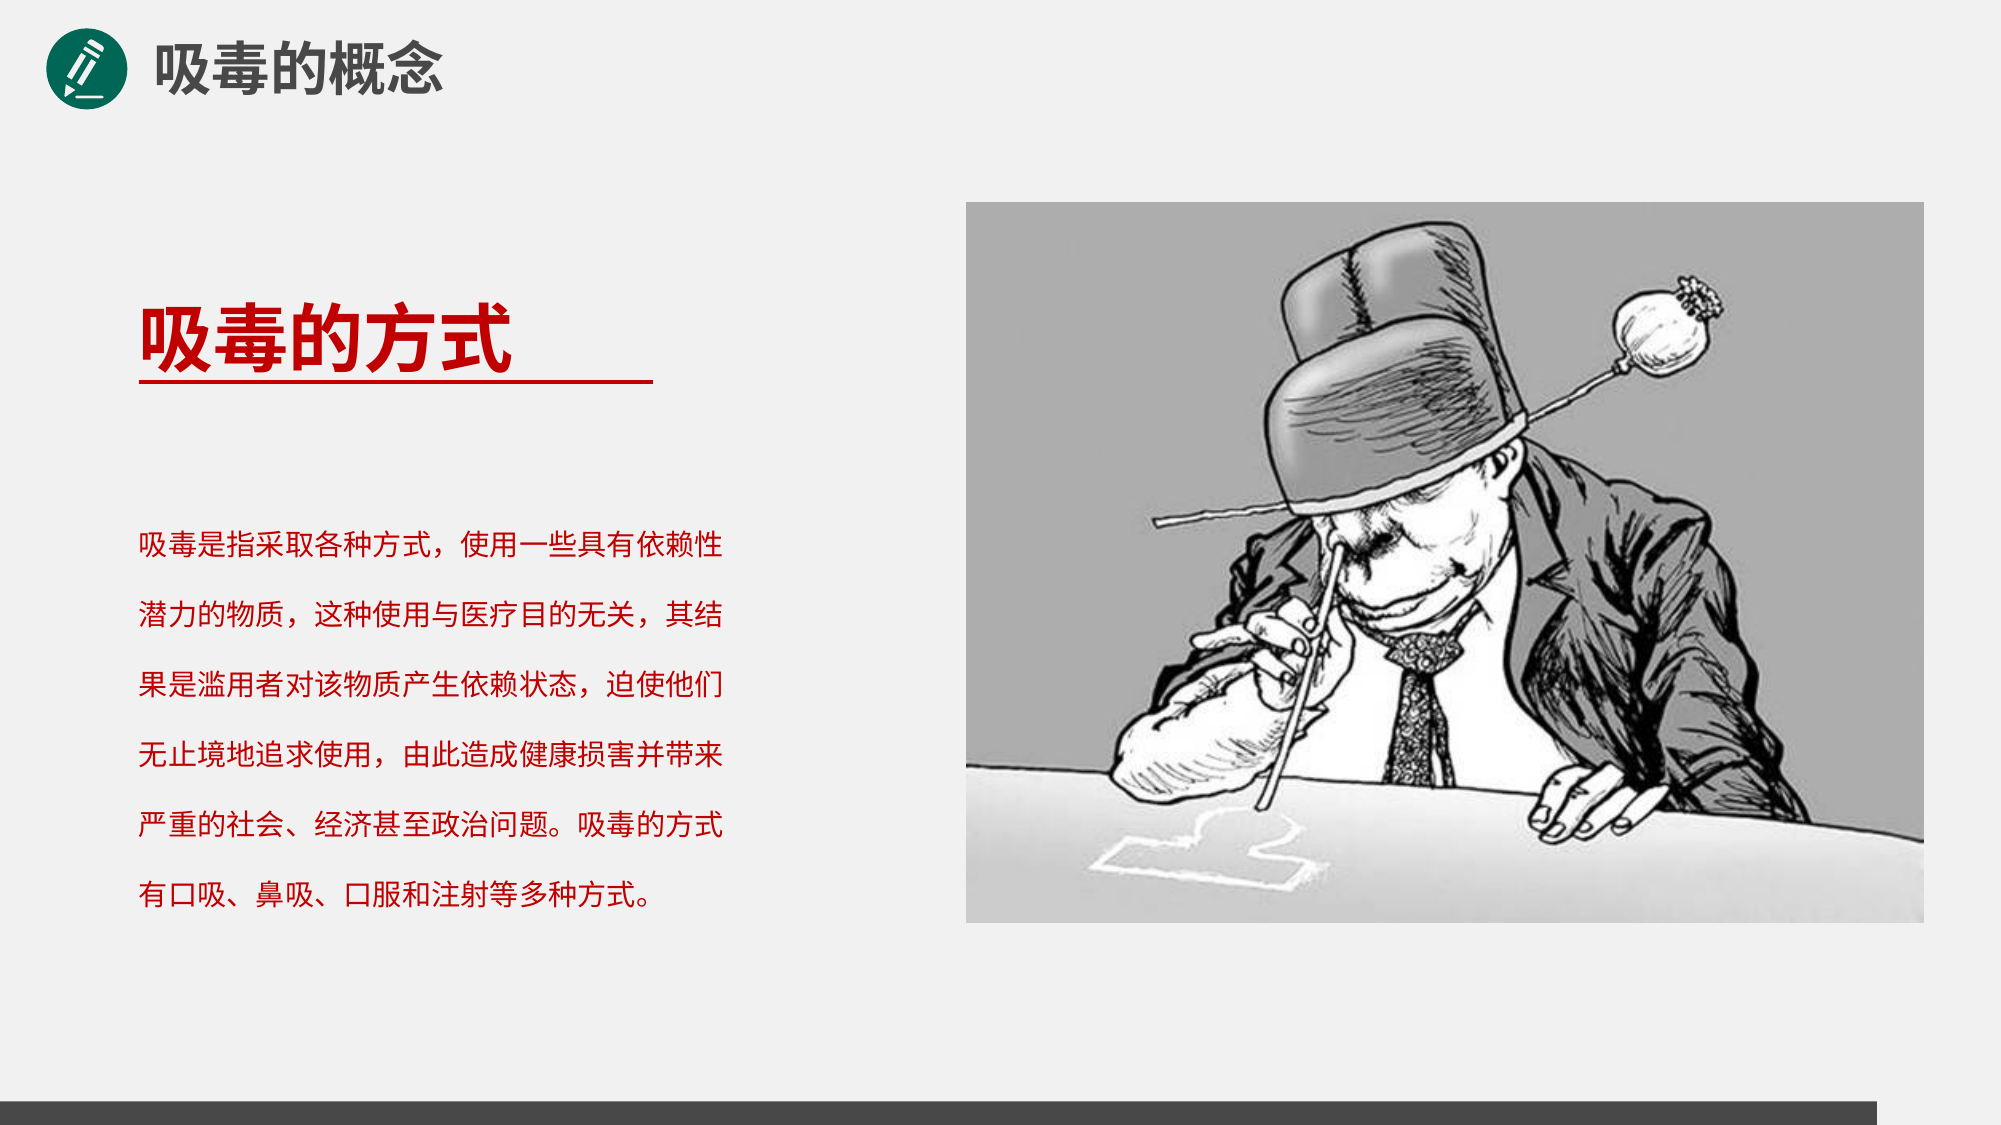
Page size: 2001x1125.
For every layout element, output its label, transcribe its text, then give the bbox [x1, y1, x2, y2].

picture [0, 0, 2001, 1125]
text_box [46, 28, 128, 110]
text_box 吸毒是指采取各种方式，使用一些具有依赖性潜力的物质，这种使用与医疗目的无关，其结果是滥用者对该物质产生依赖状态，迫使他们无止境地追求使用，由此造成健康损害并带来严重的社会、经济甚至政治问题。吸毒的方式有口吸、鼻吸、口服和注射等多种方式。 [139, 491, 749, 912]
text_box 吸毒的方式 [139, 291, 605, 380]
text_box 吸毒的概念 [139, 24, 967, 110]
